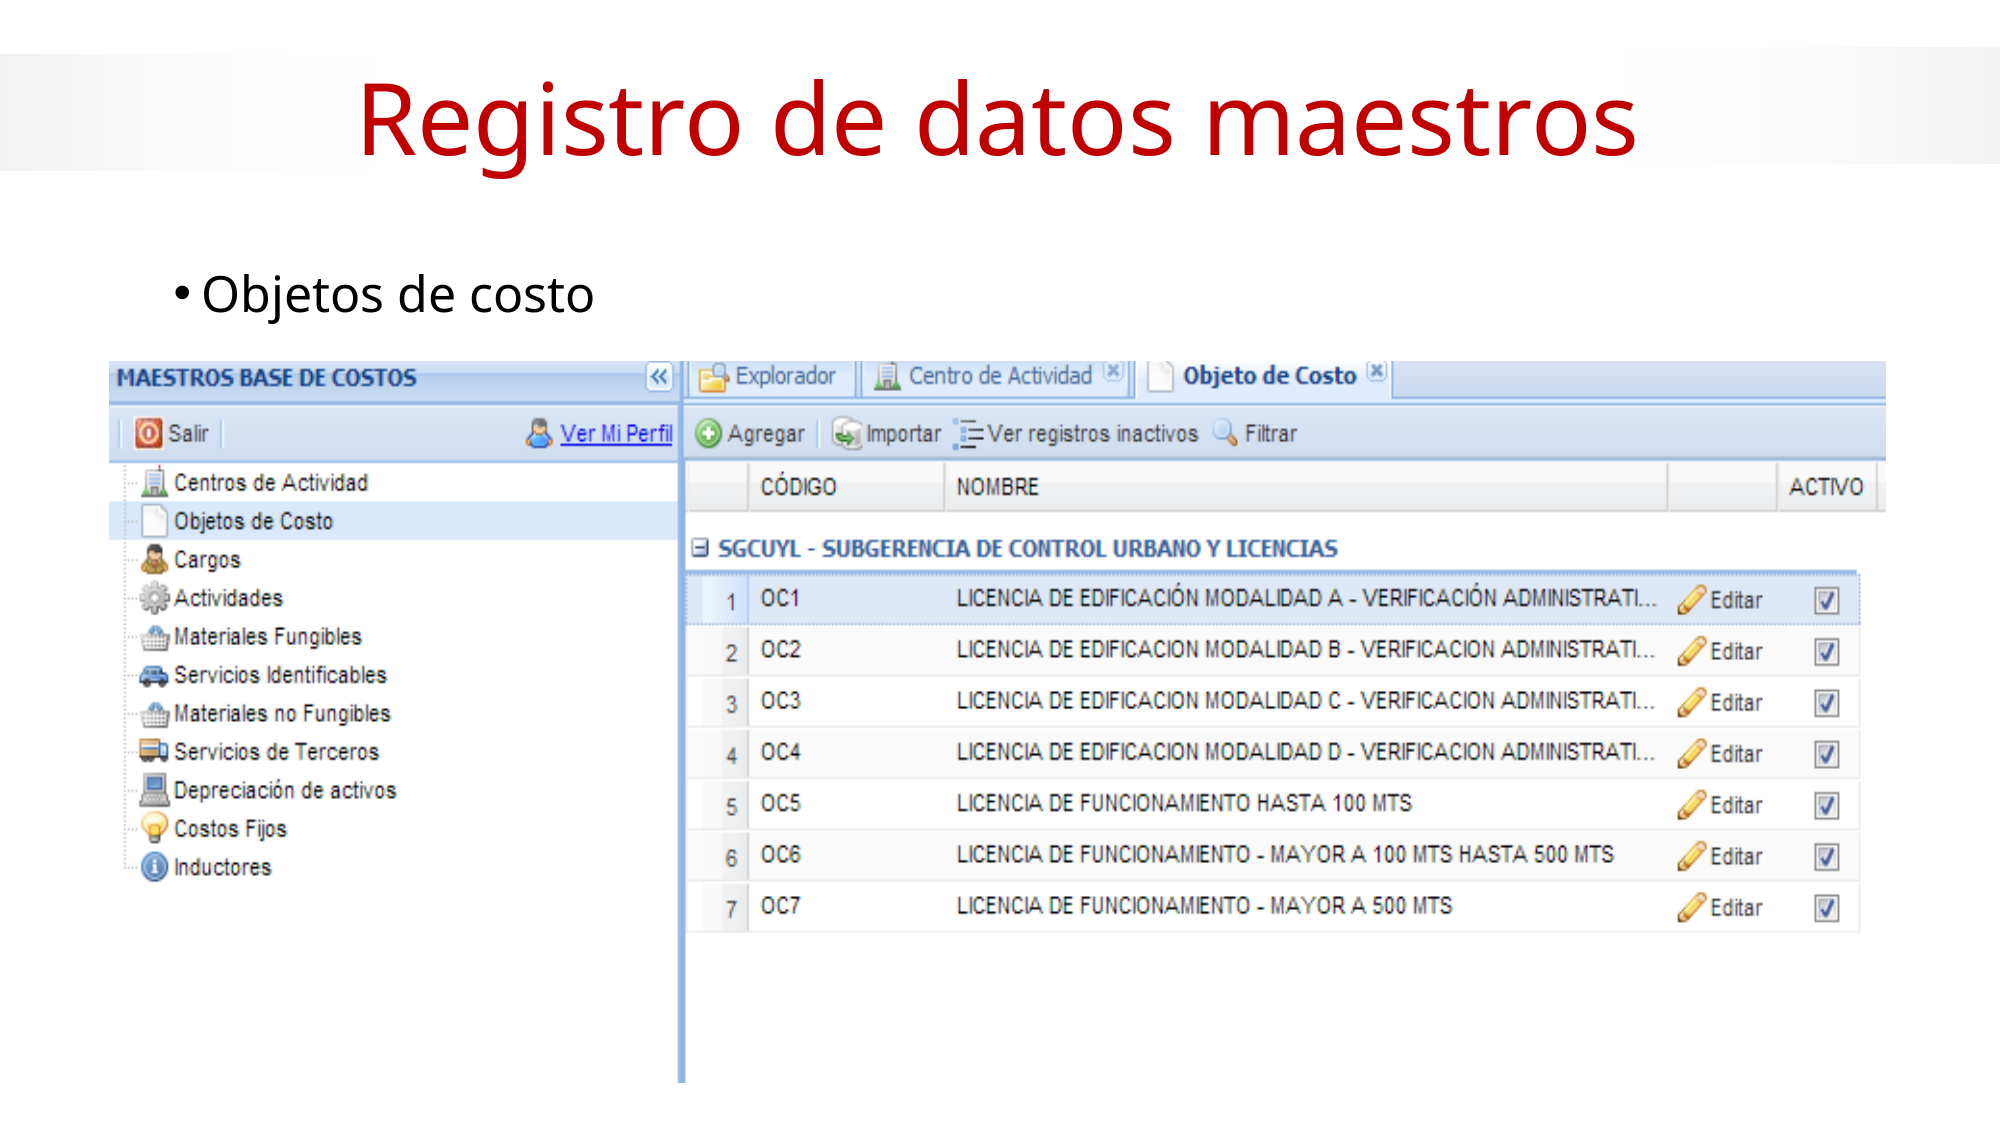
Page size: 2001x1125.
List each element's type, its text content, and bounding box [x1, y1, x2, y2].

text_box Registro de datos maestros [0, 47, 2000, 183]
picture [109, 361, 1887, 1083]
text_box Objetos de costo [158, 255, 1721, 358]
